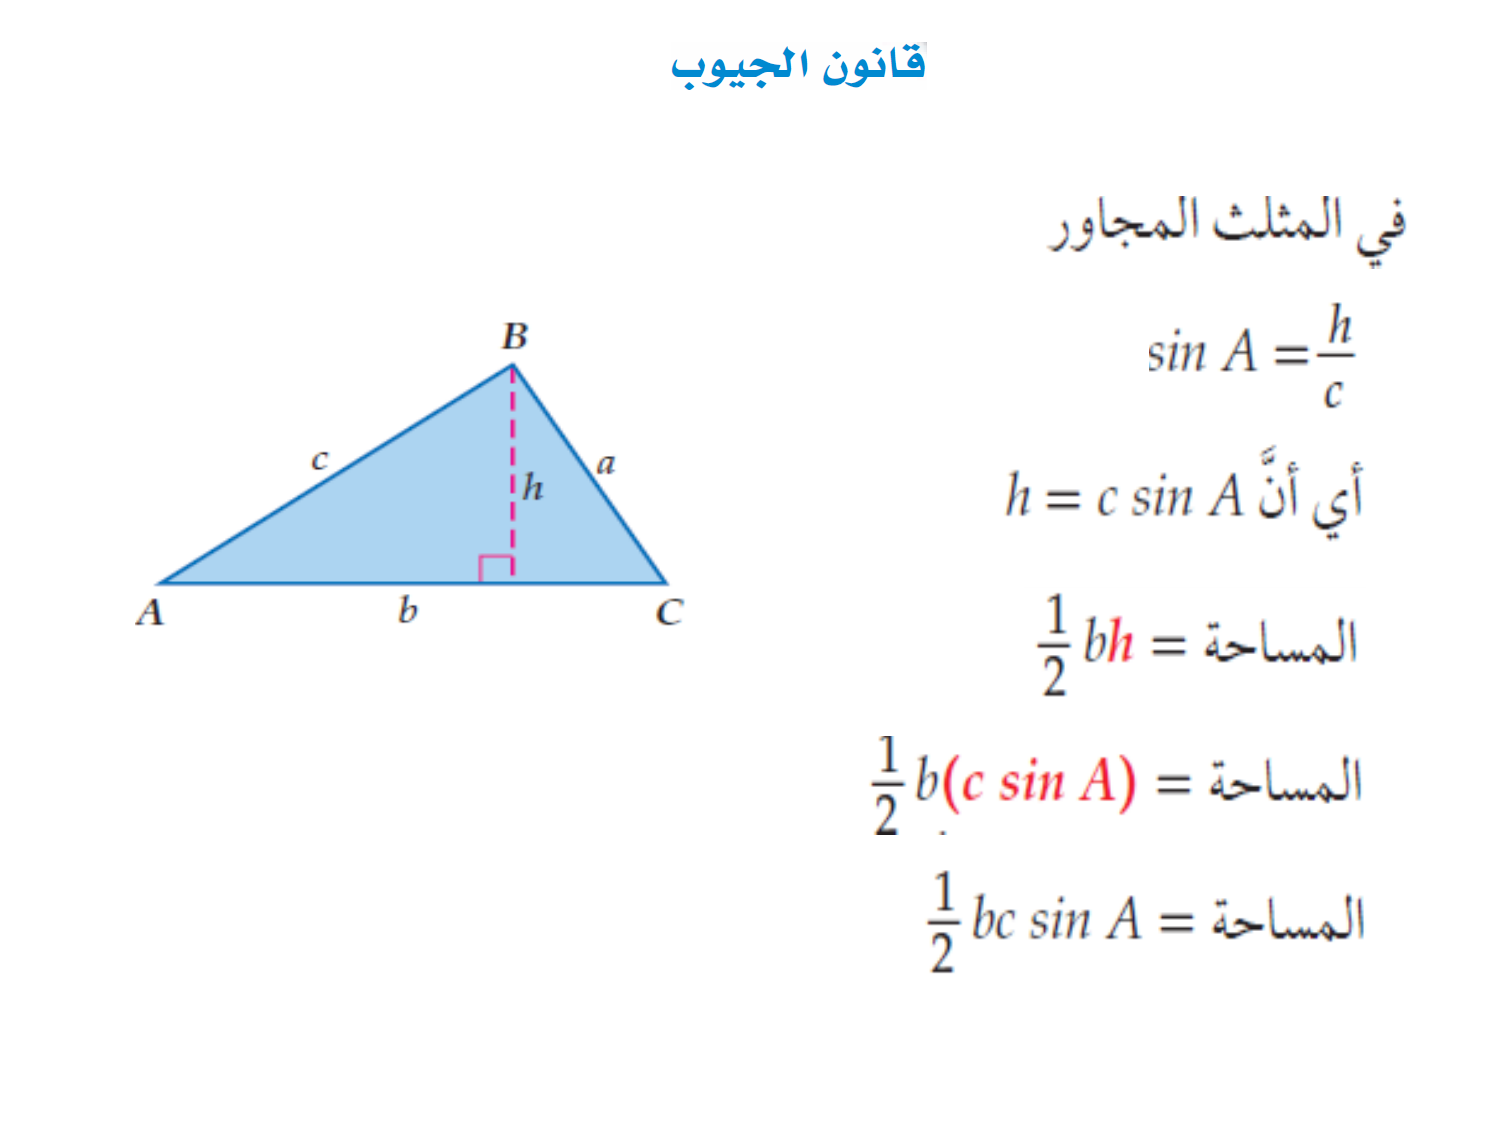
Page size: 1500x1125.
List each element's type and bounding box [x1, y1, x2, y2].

picture [671, 42, 927, 91]
picture [1045, 195, 1417, 270]
picture [1149, 290, 1367, 415]
picture [1024, 586, 1366, 705]
picture [135, 317, 707, 634]
picture [863, 735, 1367, 835]
picture [997, 432, 1366, 551]
picture [918, 869, 1377, 977]
